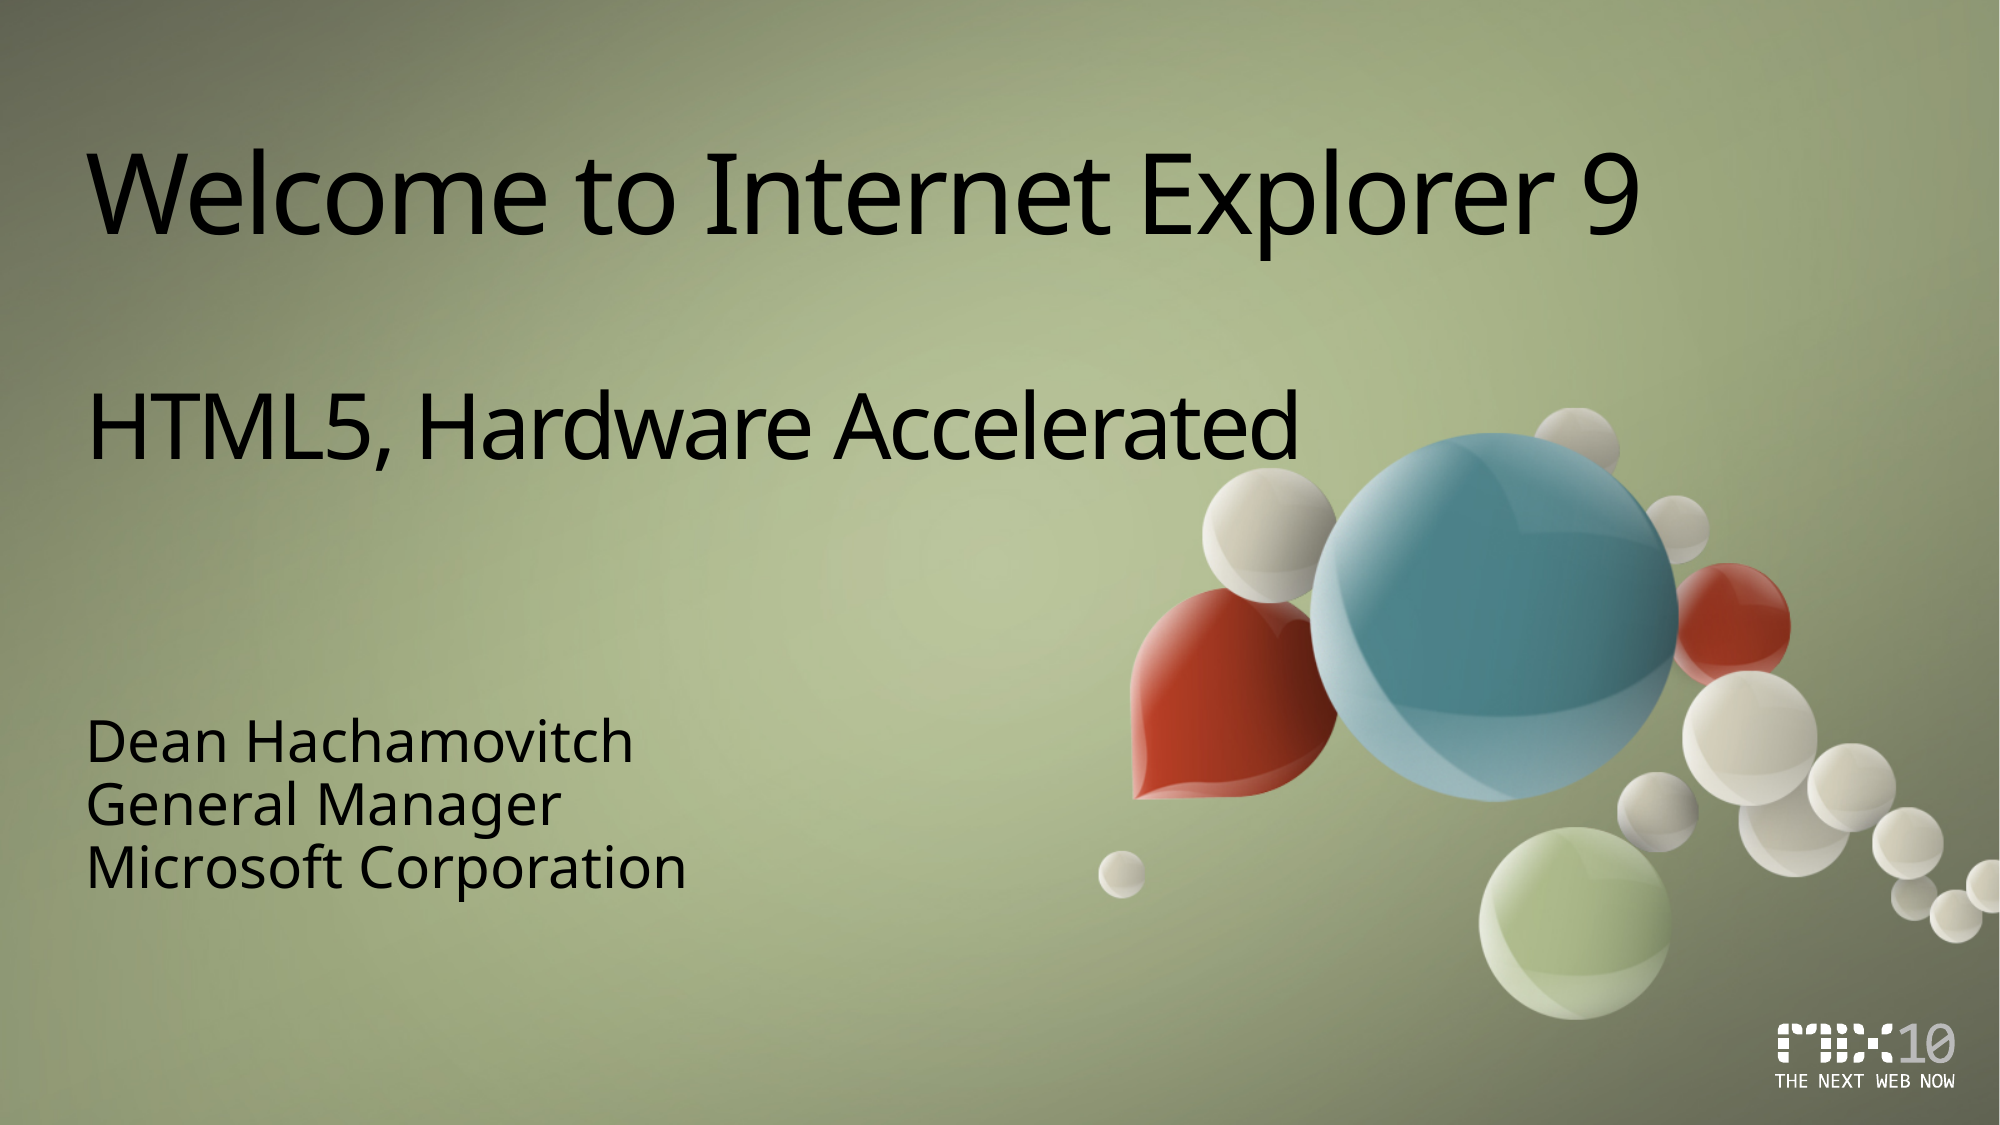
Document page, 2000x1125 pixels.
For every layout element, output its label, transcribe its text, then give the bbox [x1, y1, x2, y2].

subtitle Dean Hachamovitch General Manager Microsoft Corporation [85, 712, 1766, 789]
title Welcome to Internet Explorer 9 HTML5, Hardware Accelerated [85, 137, 1766, 388]
picture [0, 0, 2000, 1125]
